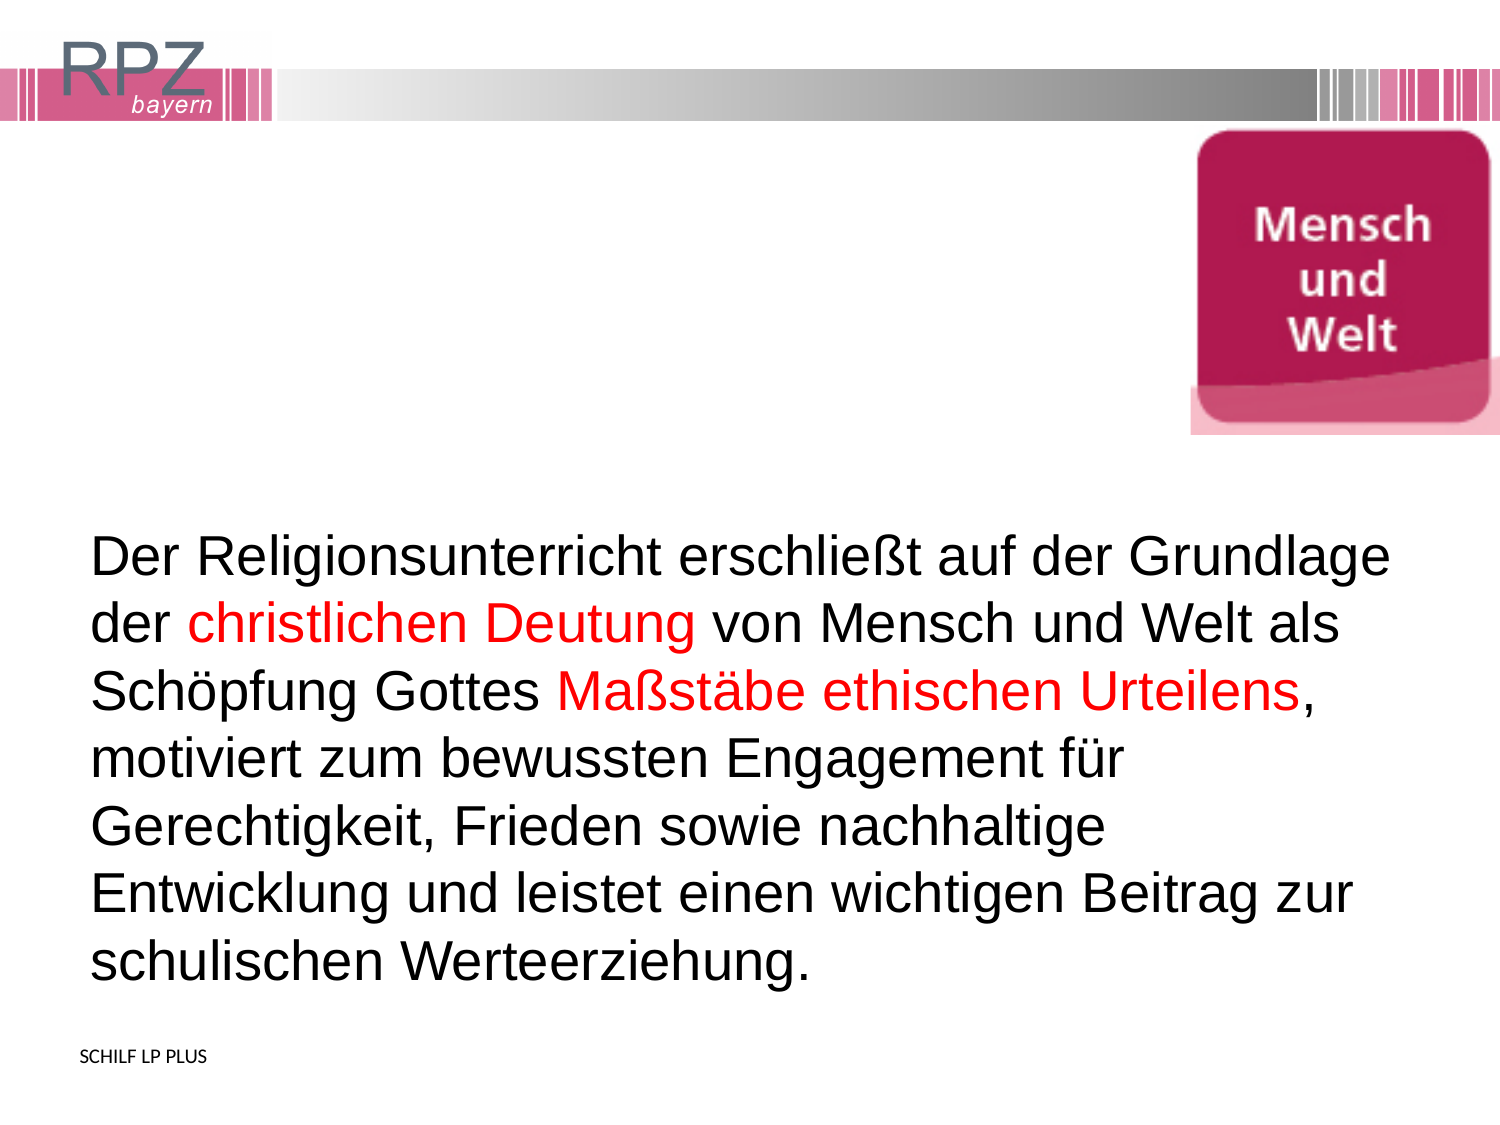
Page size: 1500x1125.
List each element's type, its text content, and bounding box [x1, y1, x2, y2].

list Der Religionsunterricht erschließt auf der Grundlage der christlichen Deutung von Mensch und Welt als Schöpfung Gottes Maßstäbe ethischen Urteilens, motiviert zum bewussten Engagement für Gerechtigkeit, Frieden sowie nachhaltige Entwicklung und leistet einen wichtigen Beitrag zur schulischen Werteerziehung. [75, 262, 1425, 1005]
picture [1380, 69, 1439, 121]
picture [1190, 125, 1500, 435]
picture [1443, 69, 1500, 121]
picture [1319, 69, 1379, 121]
picture [0, 31, 272, 121]
